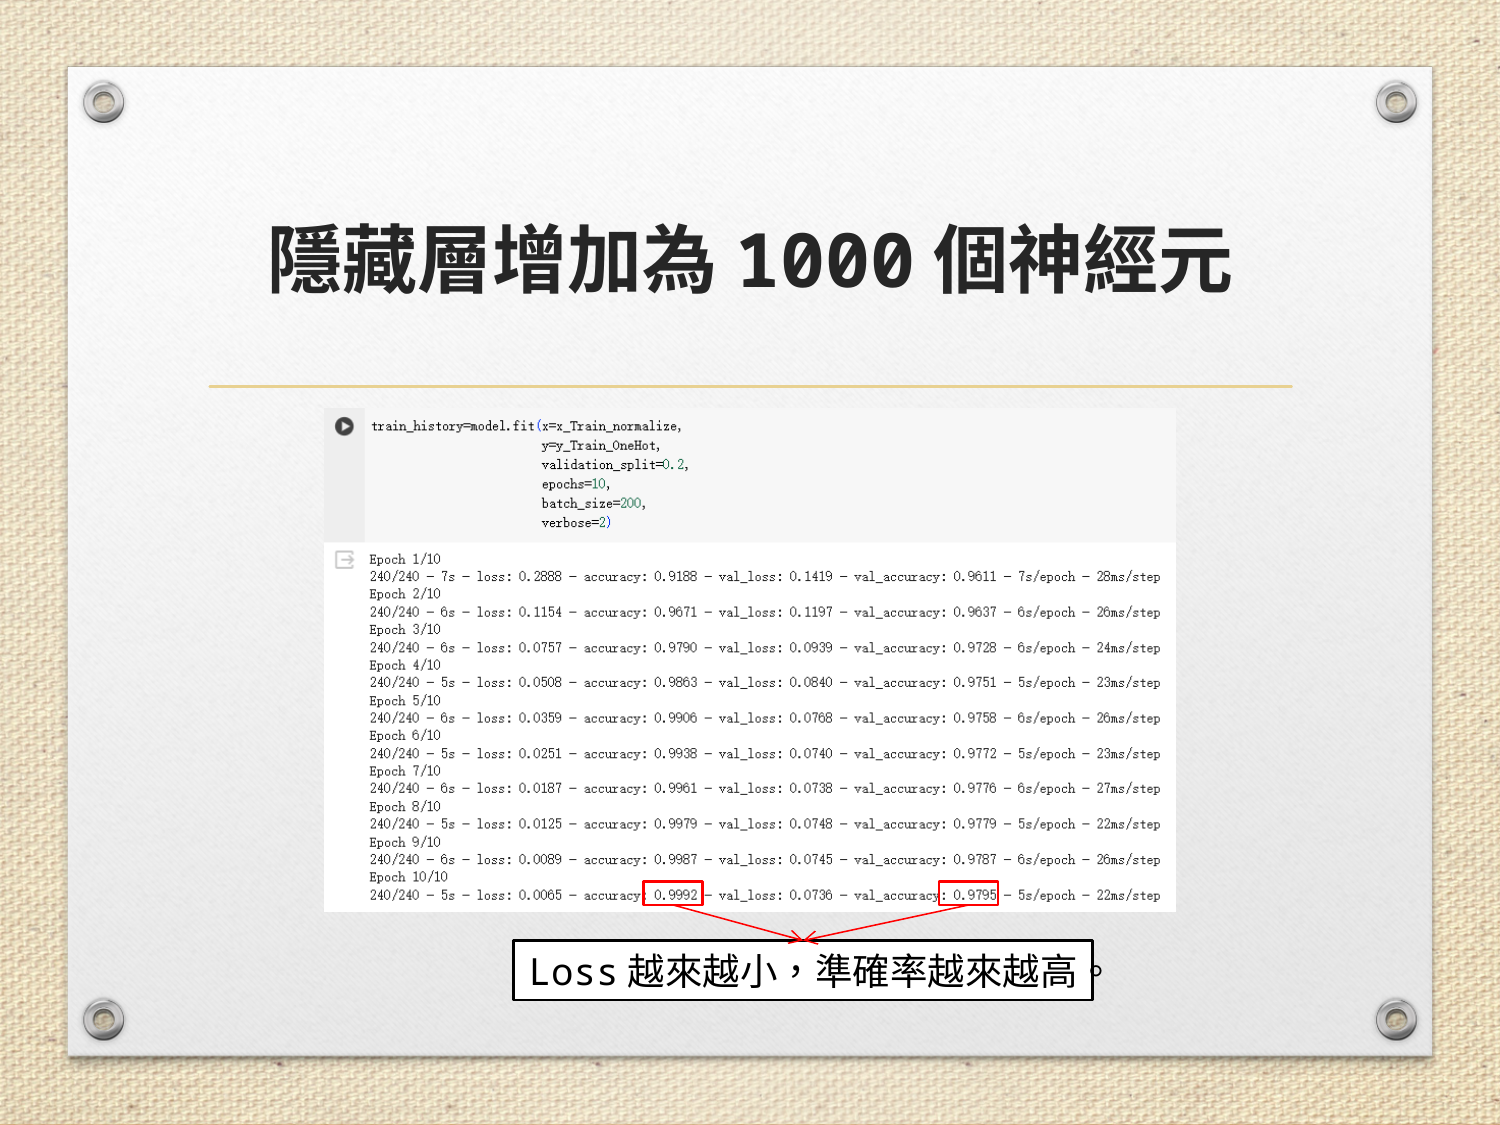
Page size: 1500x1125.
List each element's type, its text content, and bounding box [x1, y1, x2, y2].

text_box Loss越來越小，準確率越來越高。 [512, 939, 1094, 1001]
list [193, 408, 672, 974]
list [969, 408, 1309, 974]
picture [0, 0, 1500, 1125]
title 隱藏層增加為1000個神經元 [193, 150, 1309, 365]
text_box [672, 904, 802, 941]
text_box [802, 904, 969, 941]
